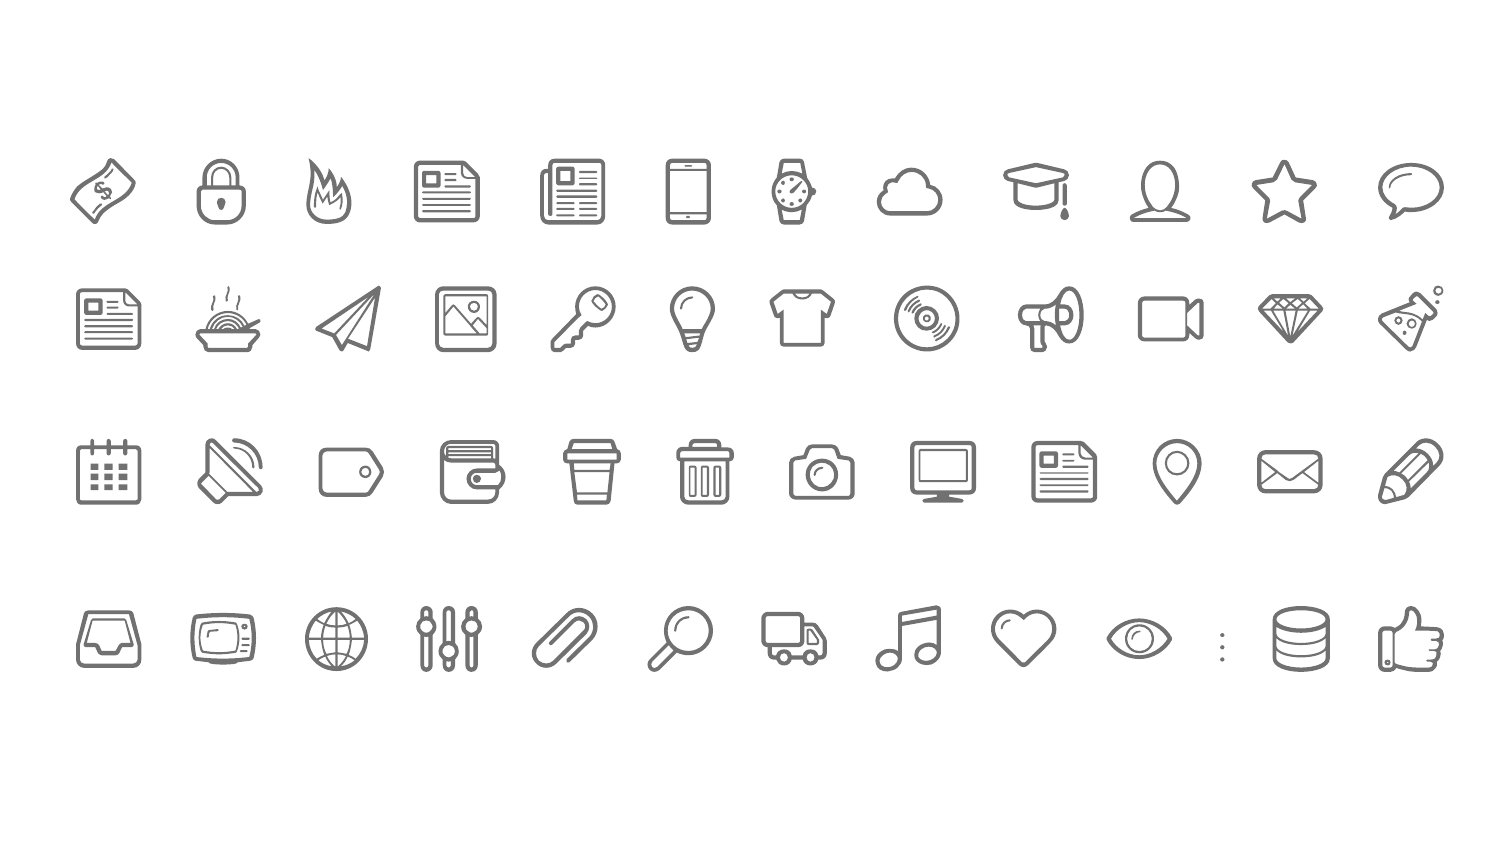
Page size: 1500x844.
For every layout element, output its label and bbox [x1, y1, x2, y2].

text_box [1152, 438, 1202, 505]
text_box [1060, 207, 1069, 221]
text_box [1257, 450, 1323, 494]
text_box [761, 611, 828, 666]
text_box [75, 610, 142, 669]
text_box [1272, 606, 1330, 672]
text_box [563, 438, 621, 505]
text_box [676, 438, 734, 505]
text_box [190, 612, 257, 665]
text_box [771, 158, 817, 225]
text_box [1129, 160, 1191, 222]
text_box [665, 158, 711, 225]
text_box [1106, 618, 1173, 660]
text_box [69, 157, 137, 225]
text_box [1377, 162, 1445, 221]
text_box [318, 447, 385, 498]
text_box [669, 286, 716, 353]
text_box [195, 286, 262, 353]
text_box [305, 607, 368, 672]
text_box [910, 440, 977, 503]
text_box [531, 607, 598, 668]
text_box [1377, 605, 1445, 673]
text_box [413, 160, 480, 223]
text_box [1251, 159, 1317, 224]
text_box [439, 439, 508, 505]
text_box [1137, 296, 1204, 342]
text_box [75, 288, 142, 351]
text_box [1017, 286, 1084, 353]
text_box [1257, 294, 1324, 344]
text_box [647, 605, 714, 673]
text_box [889, 281, 964, 357]
text_box [550, 286, 616, 353]
text_box [876, 167, 943, 216]
text_box [315, 285, 381, 352]
text_box [539, 158, 606, 225]
text_box [306, 157, 354, 225]
text_box [788, 444, 855, 500]
text_box [988, 607, 1059, 669]
text_box [415, 605, 483, 673]
text_box [1377, 285, 1444, 352]
text_box [1003, 162, 1069, 210]
text_box [196, 438, 264, 505]
text_box [1031, 440, 1098, 503]
text_box [75, 438, 142, 505]
text_box [1378, 438, 1444, 505]
text_box [875, 605, 941, 672]
text_box [769, 289, 835, 347]
text_box [196, 158, 247, 225]
text_box [434, 286, 497, 353]
text_box [1219, 632, 1225, 662]
